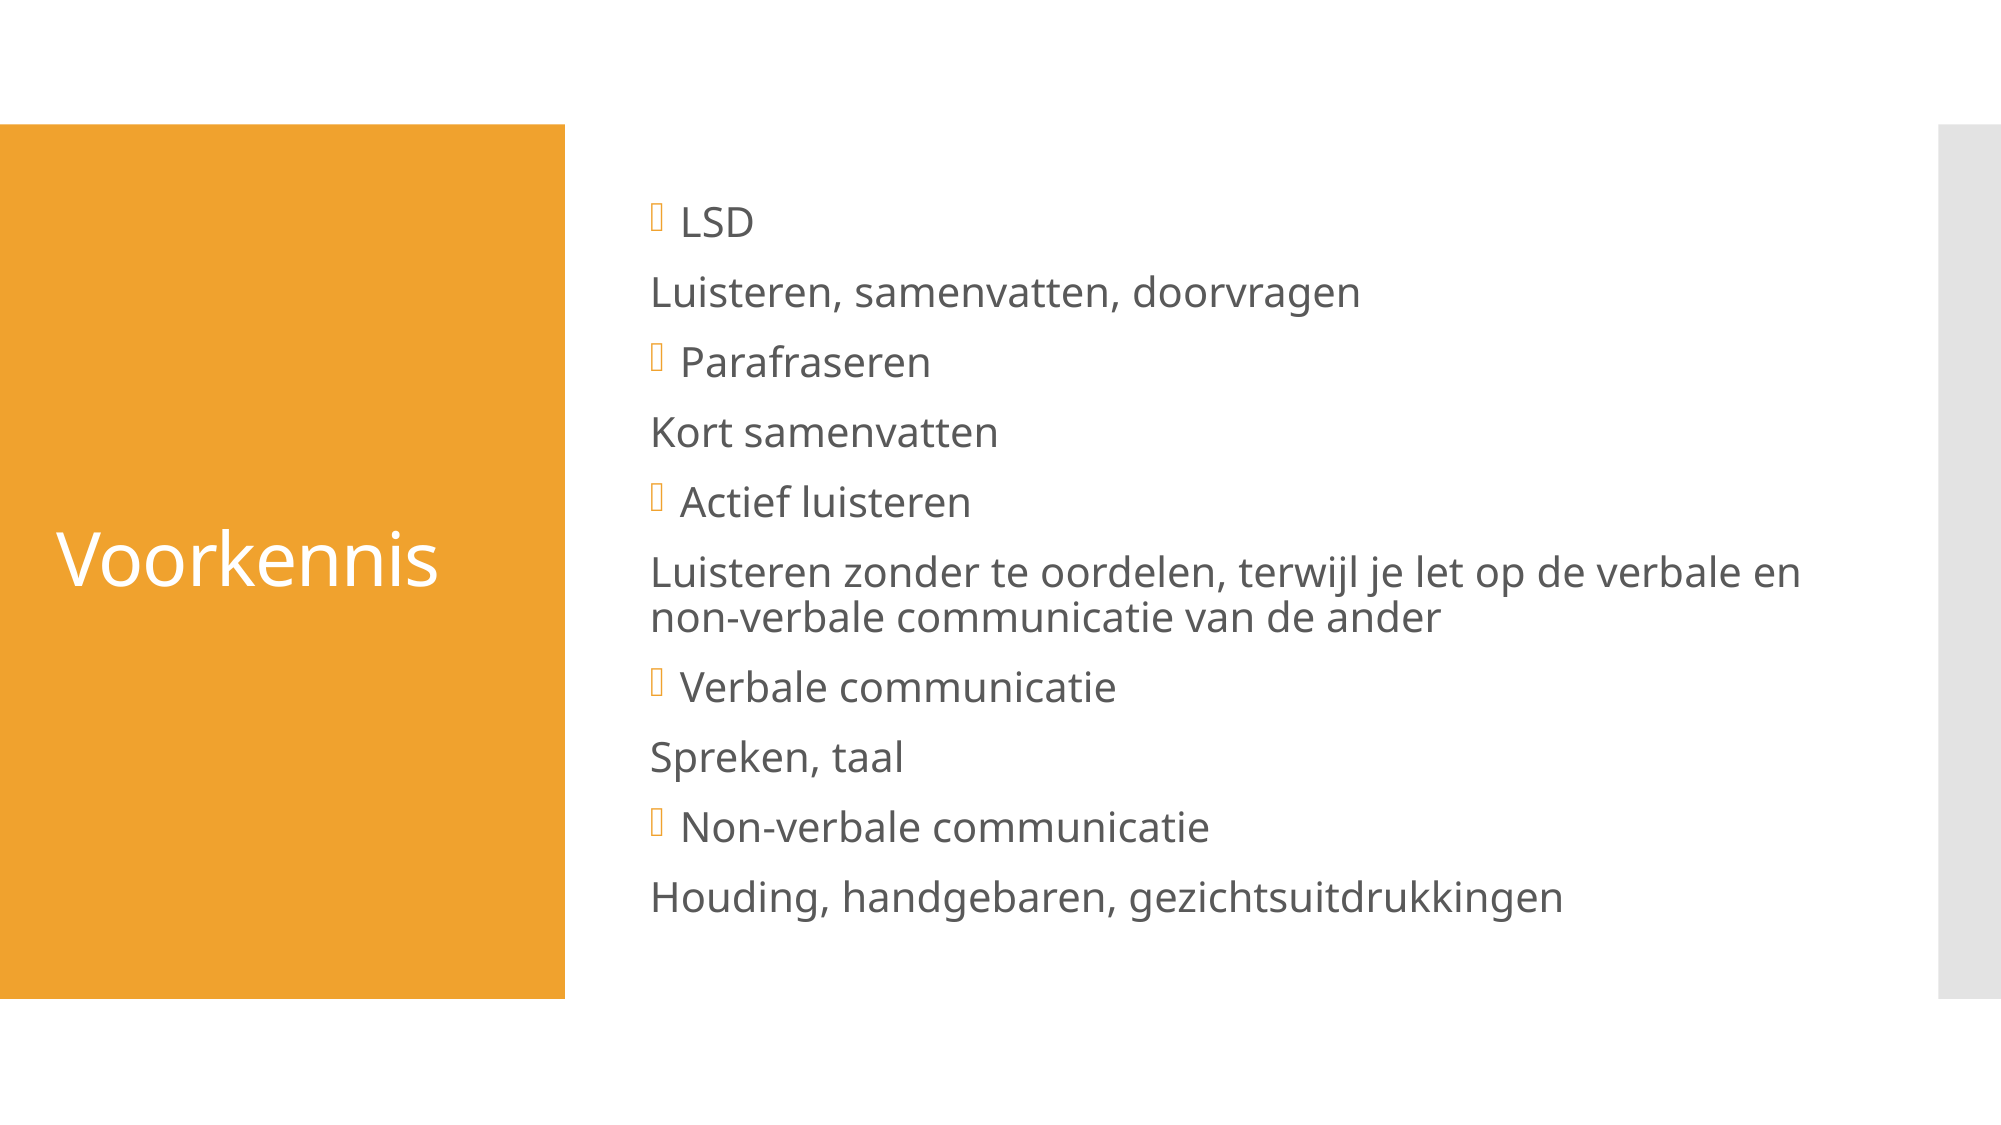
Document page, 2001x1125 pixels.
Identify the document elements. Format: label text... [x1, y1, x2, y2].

title Voorkennis [41, 184, 525, 940]
list LSD Luisteren, samenvatten, doorvragen Parafraseren Kort samenvatten Actief luisteren Luisteren zonder te oordelen, terwijl je let op de verbale en non-verbale communicatie van de ander Verbale communicatie Spreken, taal Non-verbale communicatie Houding, handgebaren, gezichtsuitdrukkingen [634, 141, 1835, 982]
